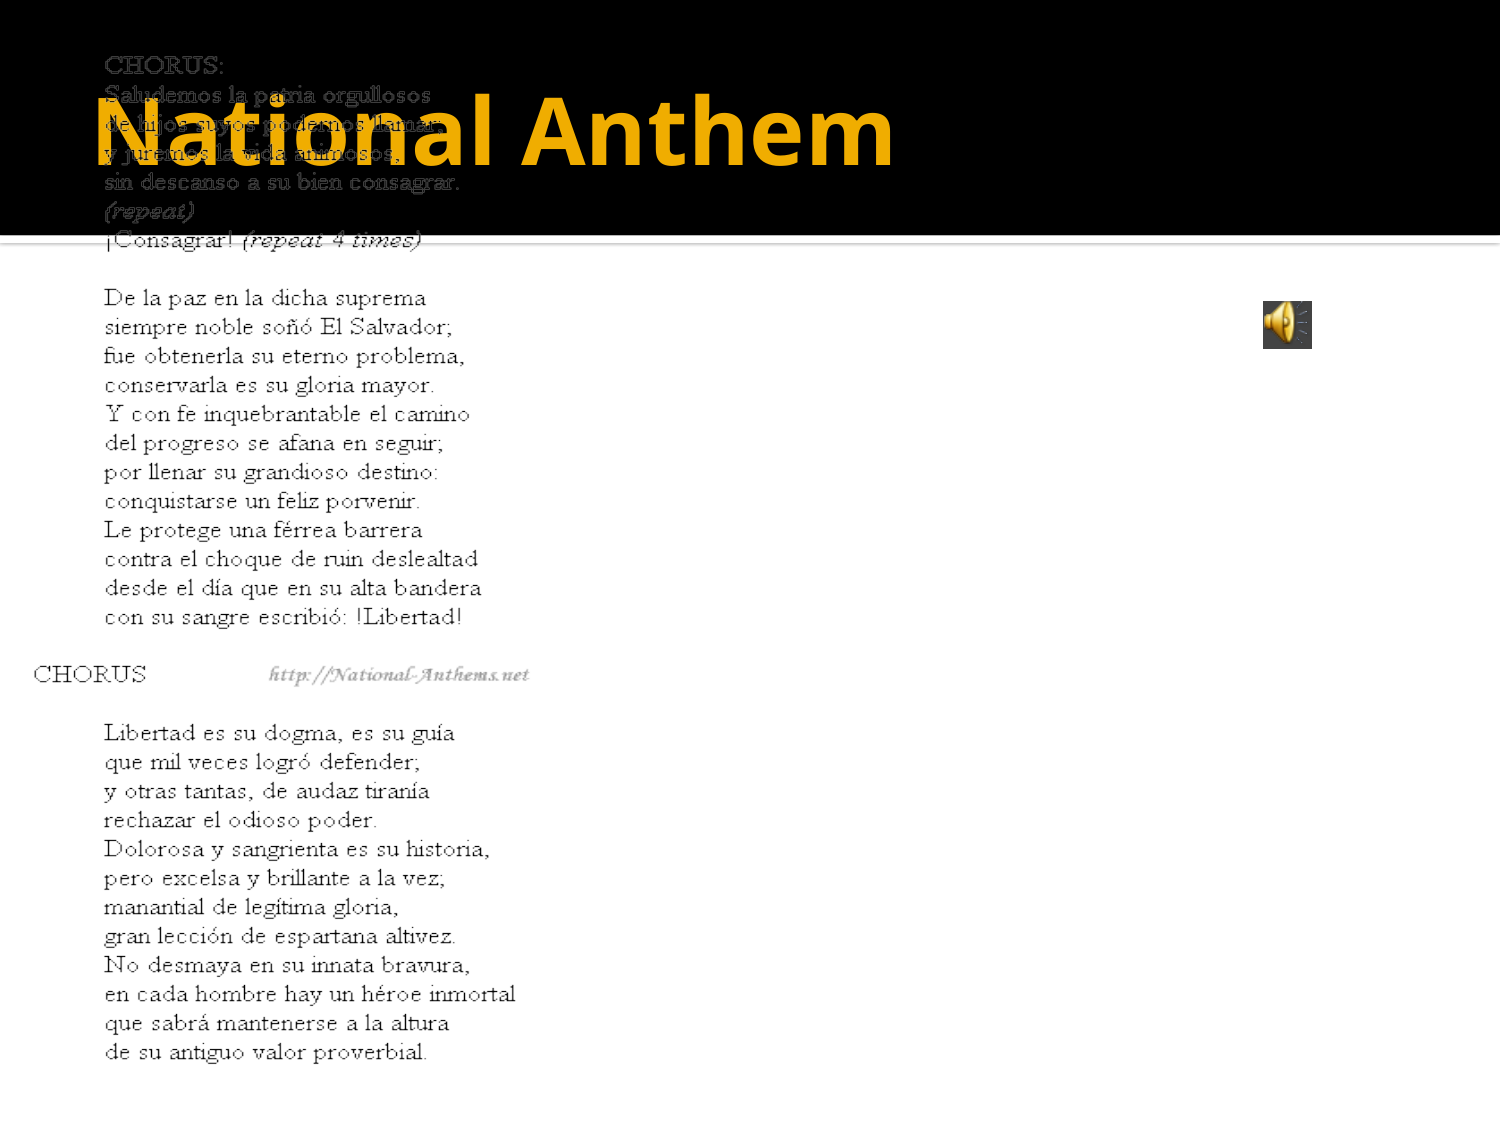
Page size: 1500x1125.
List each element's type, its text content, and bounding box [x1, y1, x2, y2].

picture [1262, 299, 1313, 350]
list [24, 37, 963, 1075]
title National Anthem [75, 25, 1425, 231]
